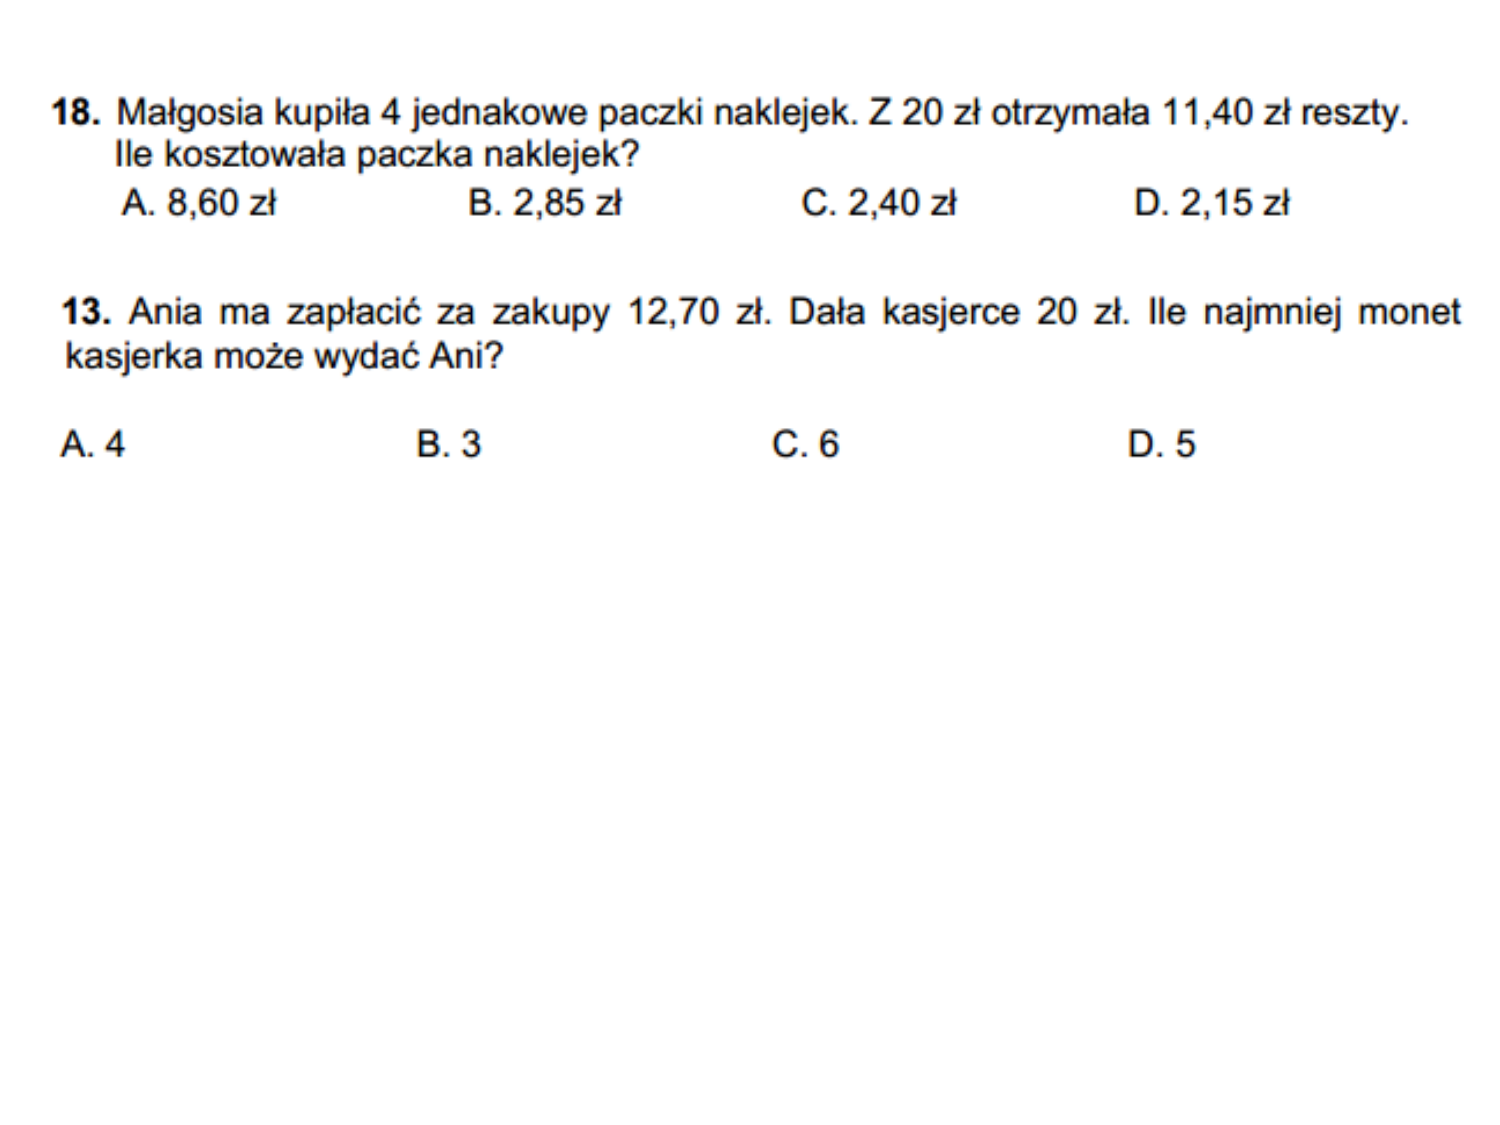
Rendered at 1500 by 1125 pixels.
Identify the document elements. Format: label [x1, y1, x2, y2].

picture [26, 74, 1424, 232]
picture [28, 278, 1480, 504]
